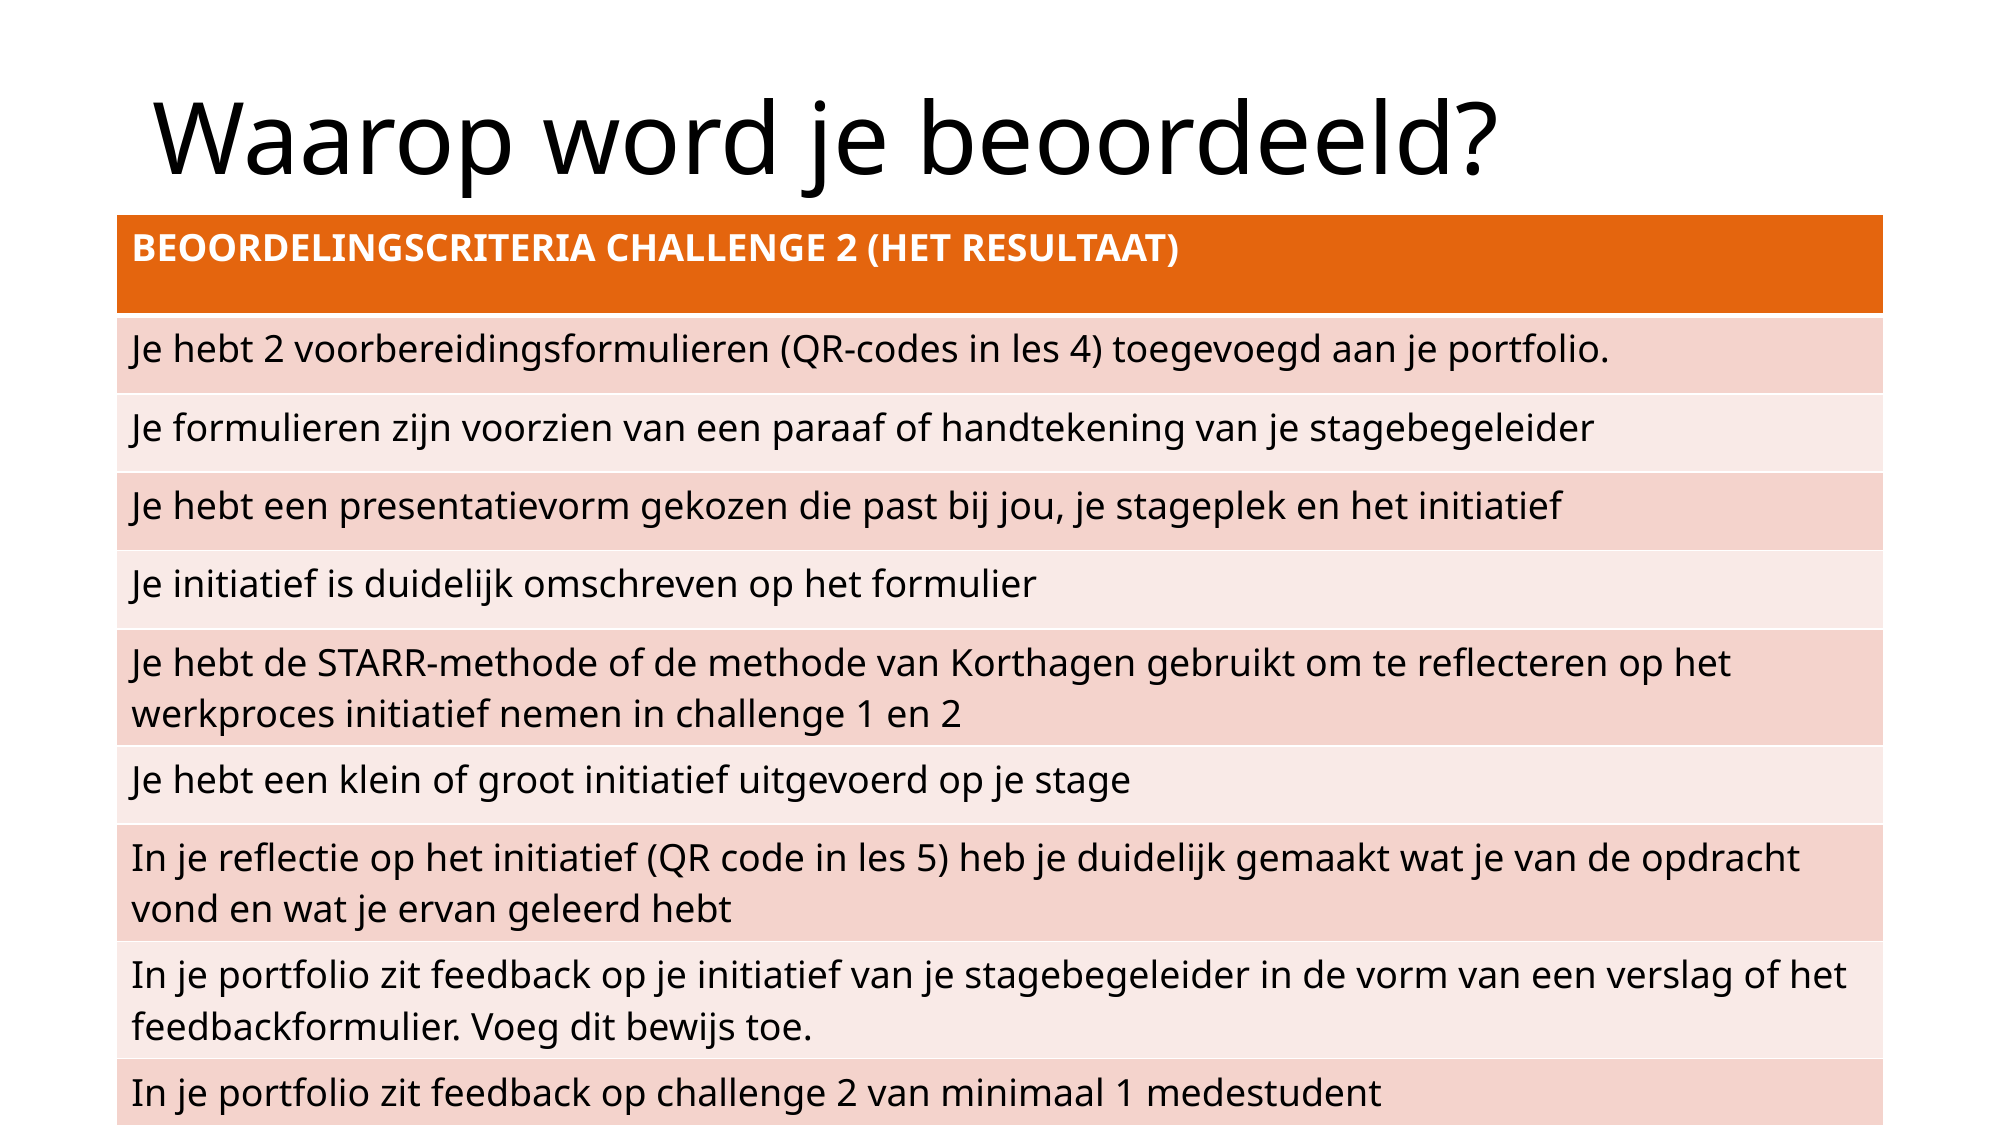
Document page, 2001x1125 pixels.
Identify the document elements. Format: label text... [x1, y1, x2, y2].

table_cell In je reflectie op het initiatief (QR code in les 5) heb je duidelijk gemaakt wat je van de opdracht vond en wat je ervan geleerd hebt [117, 825, 1883, 941]
table_cell In je portfolio zit feedback op challenge 2 van minimaal 1 medestudent [117, 1059, 1883, 1125]
table_header BEOORDELINGSCRITERIA CHALLENGE 2 (HET RESULTAAT) [117, 215, 1883, 313]
title Waarop word je beoordeeld? [137, 25, 1863, 213]
table_cell In je portfolio zit feedback op je initiatief van je stagebegeleider in de vorm van een verslag of het feedbackformulier. Voeg dit bewijs toe. [117, 942, 1883, 1058]
table_cell Je hebt een klein of groot initiatief uitgevoerd op je stage [117, 747, 1883, 823]
table_cell Je hebt een presentatievorm gekozen die past bij jou, je stageplek en het initiatief [117, 473, 1883, 550]
table_cell Je hebt 2 voorbereidingsformulieren (QR-codes in les 4) toegevoegd aan je portfolio. [117, 318, 1883, 393]
table_cell Je hebt de STARR-methode of de methode van Korthagen gebruikt om te reflecteren op het werkproces initiatief nemen in challenge 1 en 2 [117, 630, 1883, 745]
table_cell Je formulieren zijn voorzien van een paraaf of handtekening van je stagebegeleider [117, 395, 1883, 471]
table_cell Je initiatief is duidelijk omschreven op het formulier [117, 551, 1883, 628]
